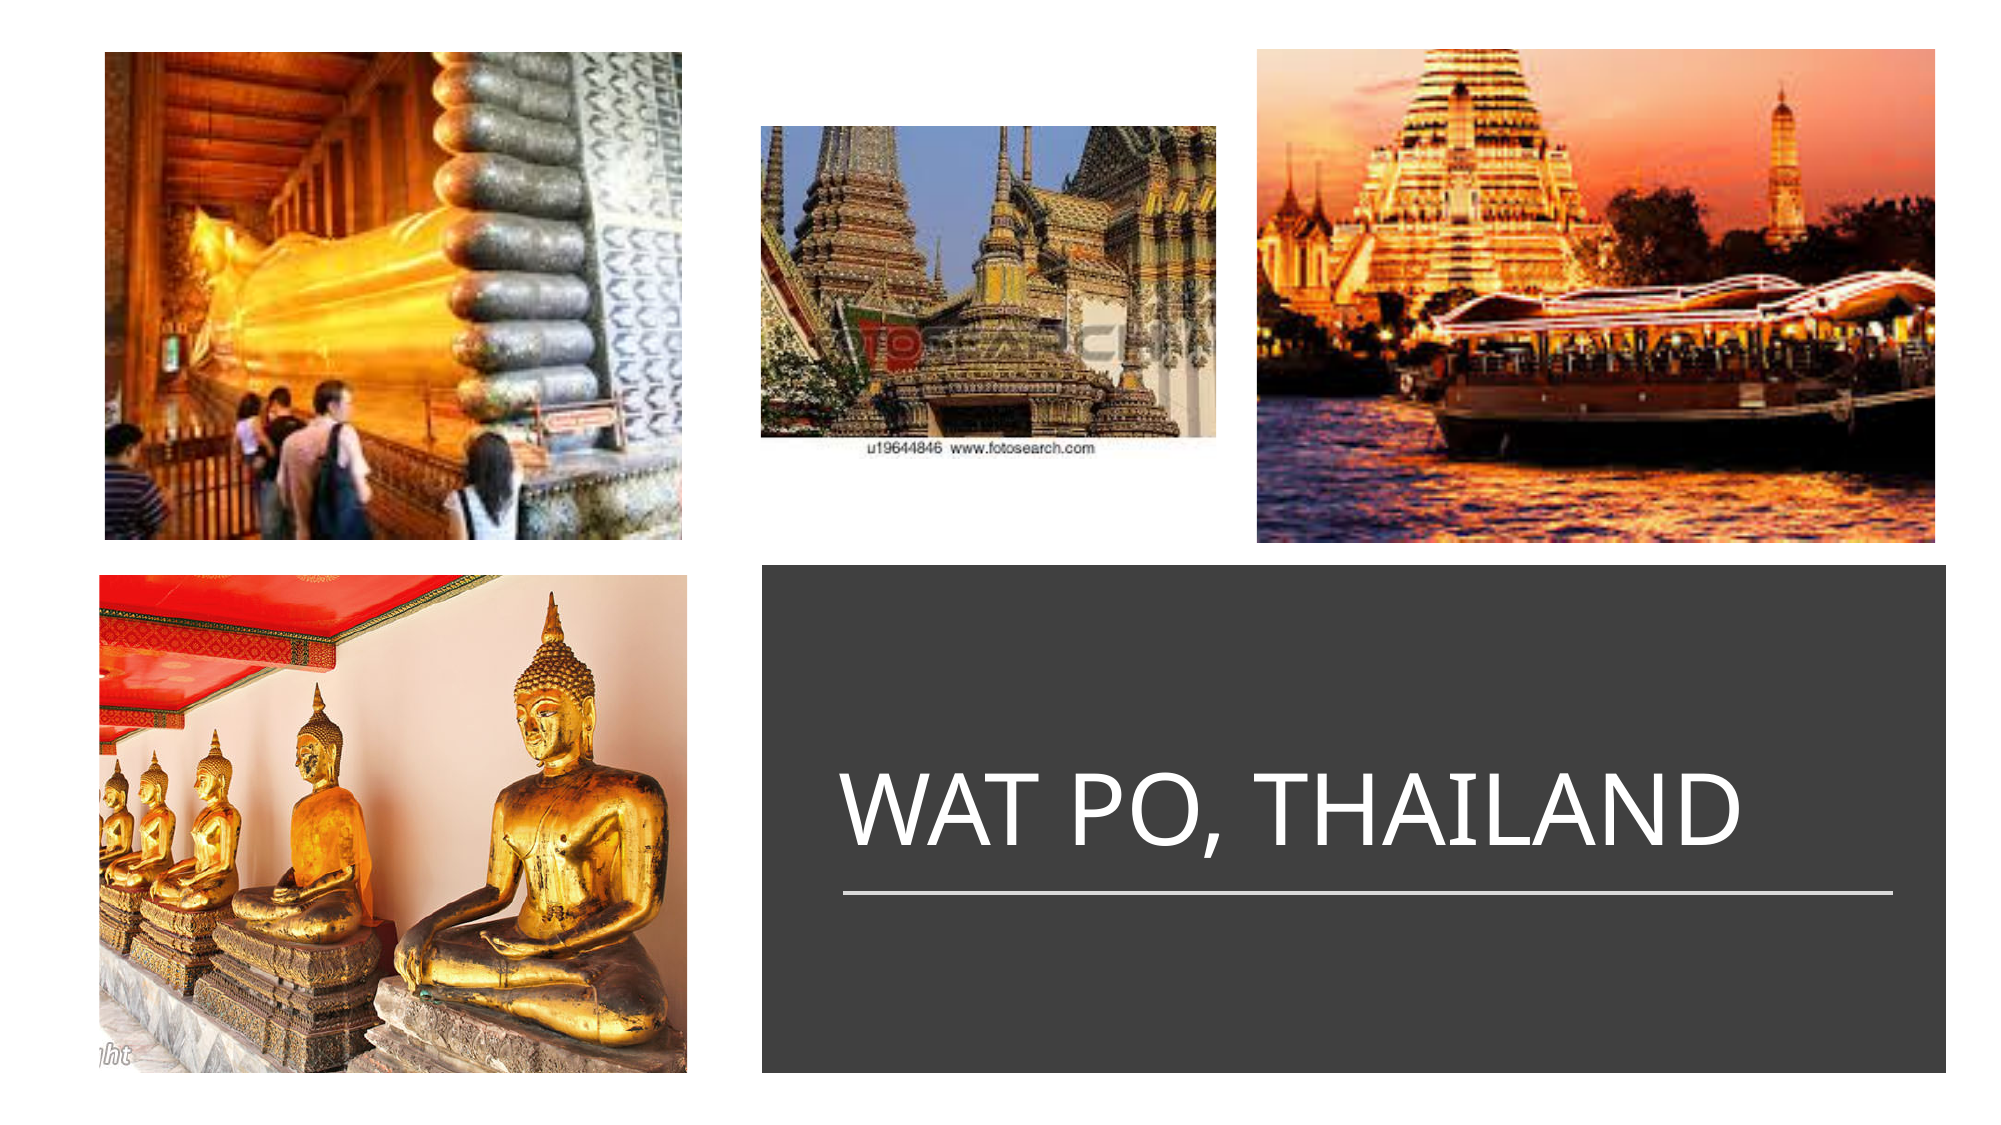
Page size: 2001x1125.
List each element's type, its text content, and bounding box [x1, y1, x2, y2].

picture [99, 575, 688, 1073]
title WAT PO, THAILAND [823, 625, 1885, 875]
picture [1256, 49, 1936, 543]
picture [760, 126, 1217, 459]
text_box [771, 575, 1937, 1064]
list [104, 52, 682, 540]
